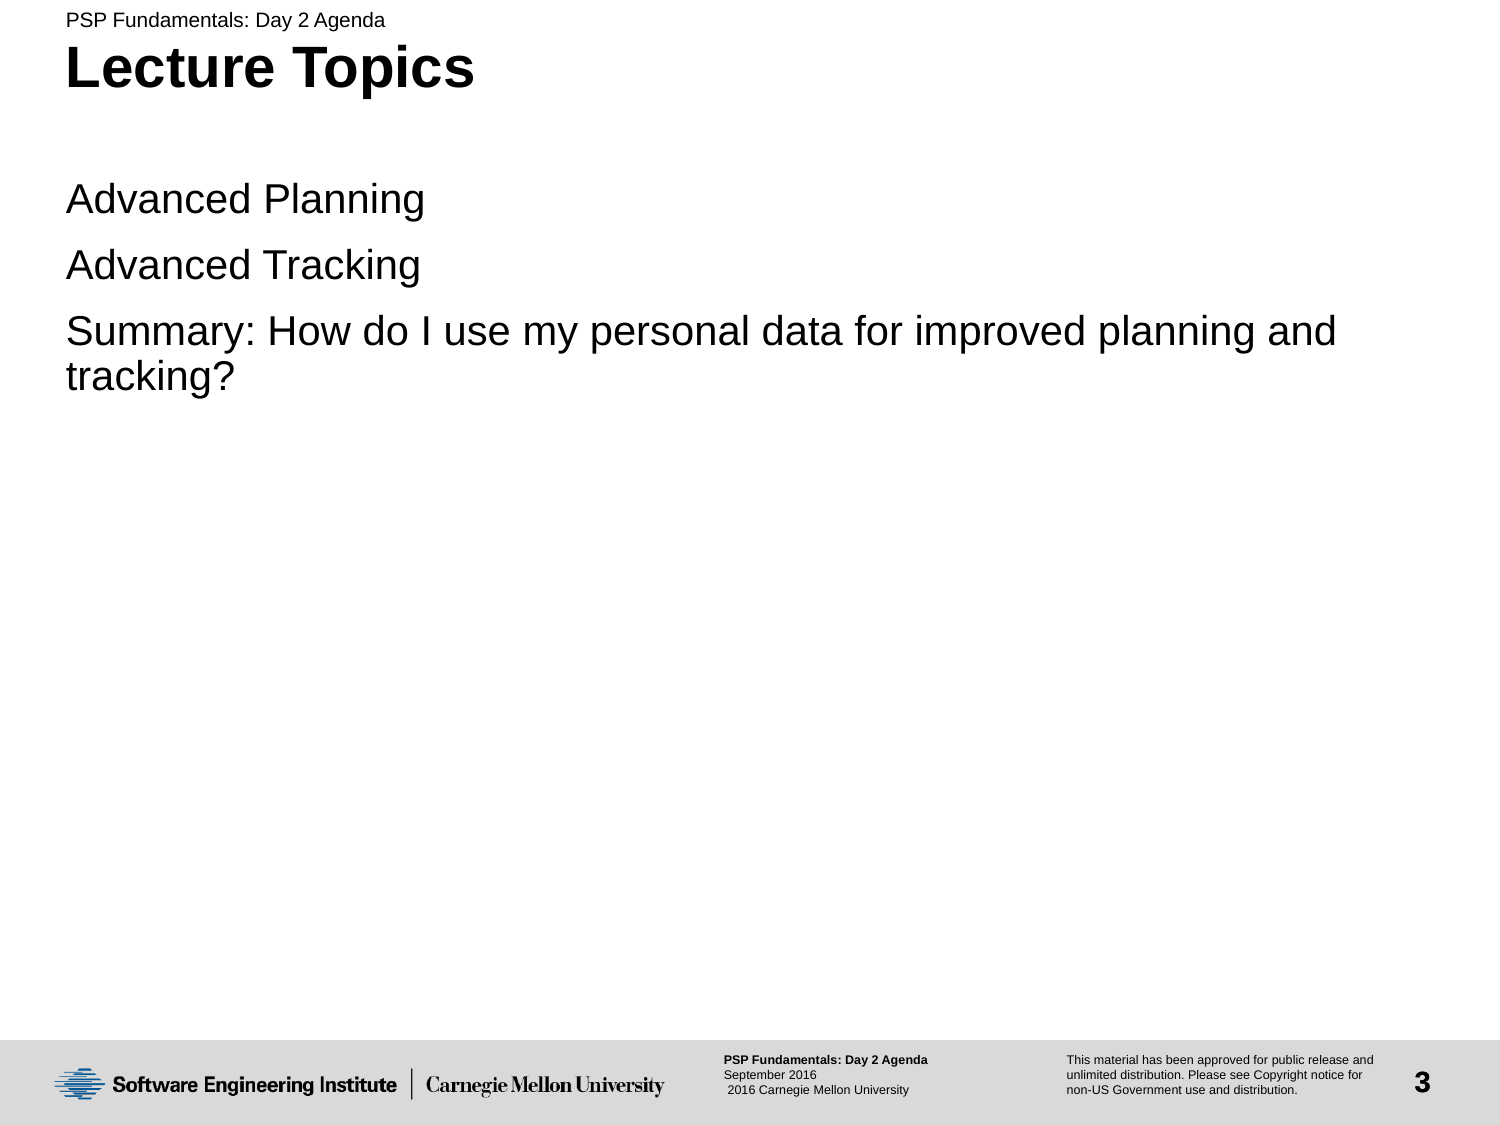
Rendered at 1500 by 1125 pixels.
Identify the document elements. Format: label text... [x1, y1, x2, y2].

title Lecture Topics [65, 37, 1430, 148]
list Advanced Planning Advanced Tracking Summary: How do I use my personal data for improved planning and tracking? [65, 177, 1431, 1000]
picture [46, 1061, 673, 1104]
